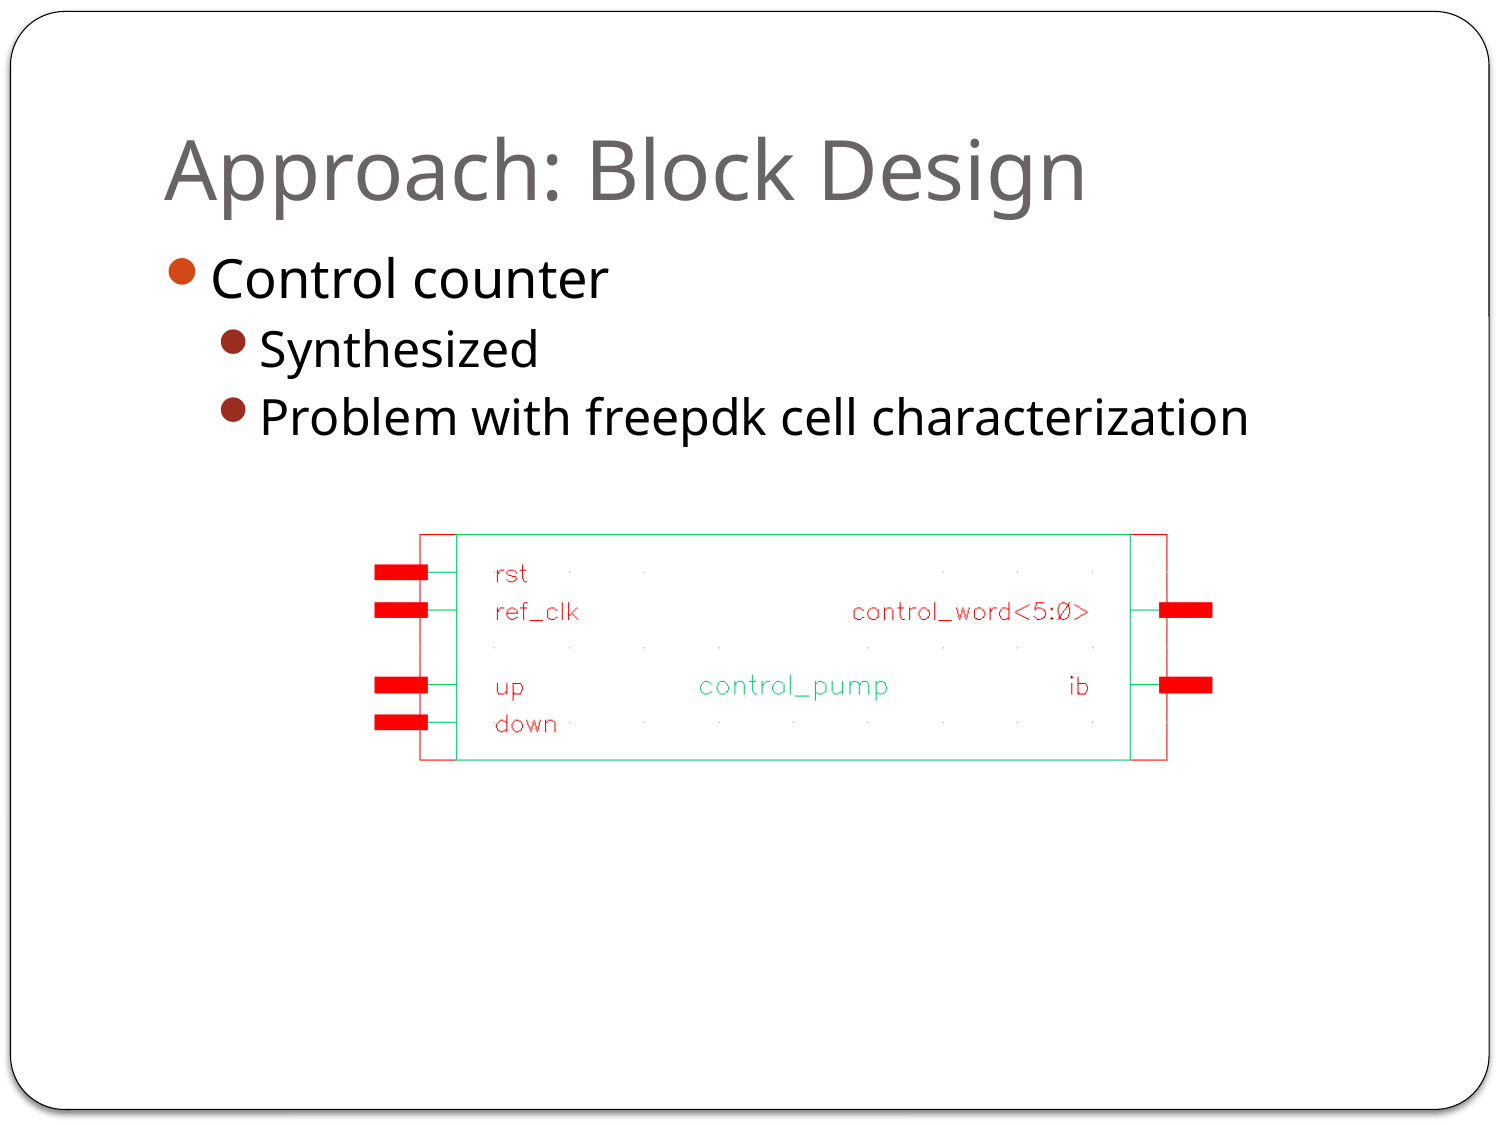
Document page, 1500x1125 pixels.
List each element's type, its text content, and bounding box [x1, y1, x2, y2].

list Control counter Synthesized Problem with freepdk cell characterization [150, 237, 1425, 988]
picture [362, 512, 1226, 790]
title Approach: Block Design [150, 45, 1425, 233]
